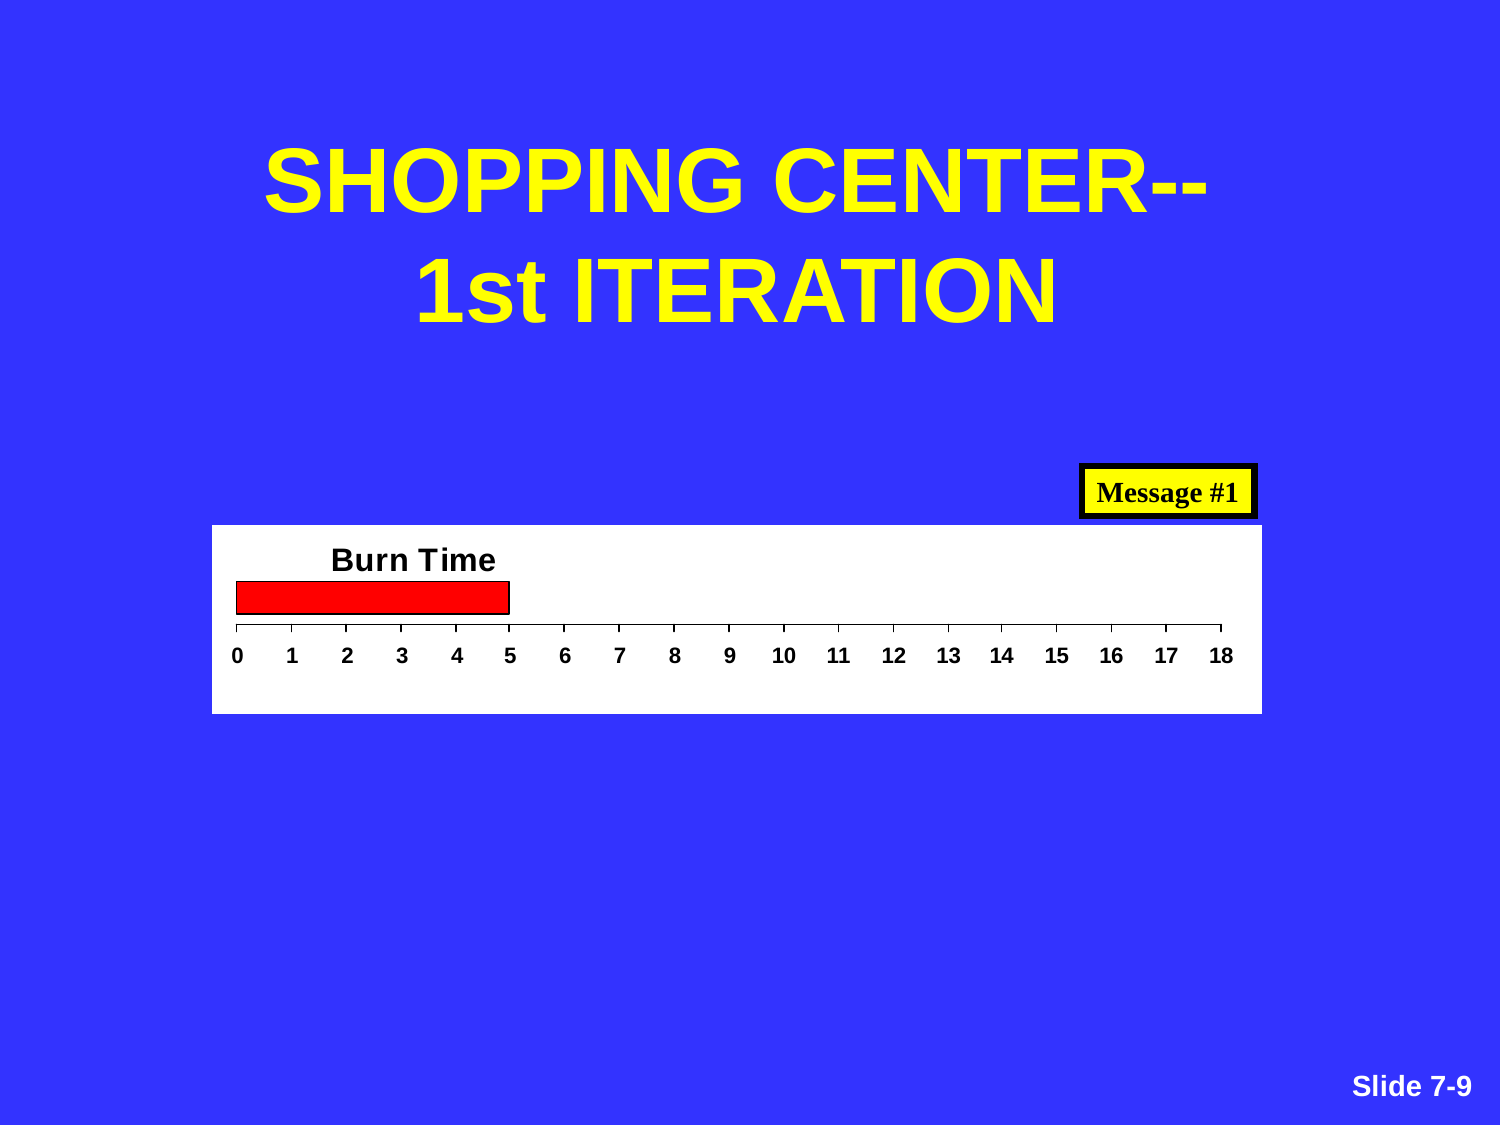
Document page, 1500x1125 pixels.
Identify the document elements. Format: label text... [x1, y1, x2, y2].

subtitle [212, 524, 1263, 715]
title SHOPPING CENTER-- 1st ITERATION [99, 124, 1376, 338]
slide_number Slide 7-294 [1137, 1059, 1488, 1125]
text_box Message #1 [1081, 466, 1255, 517]
